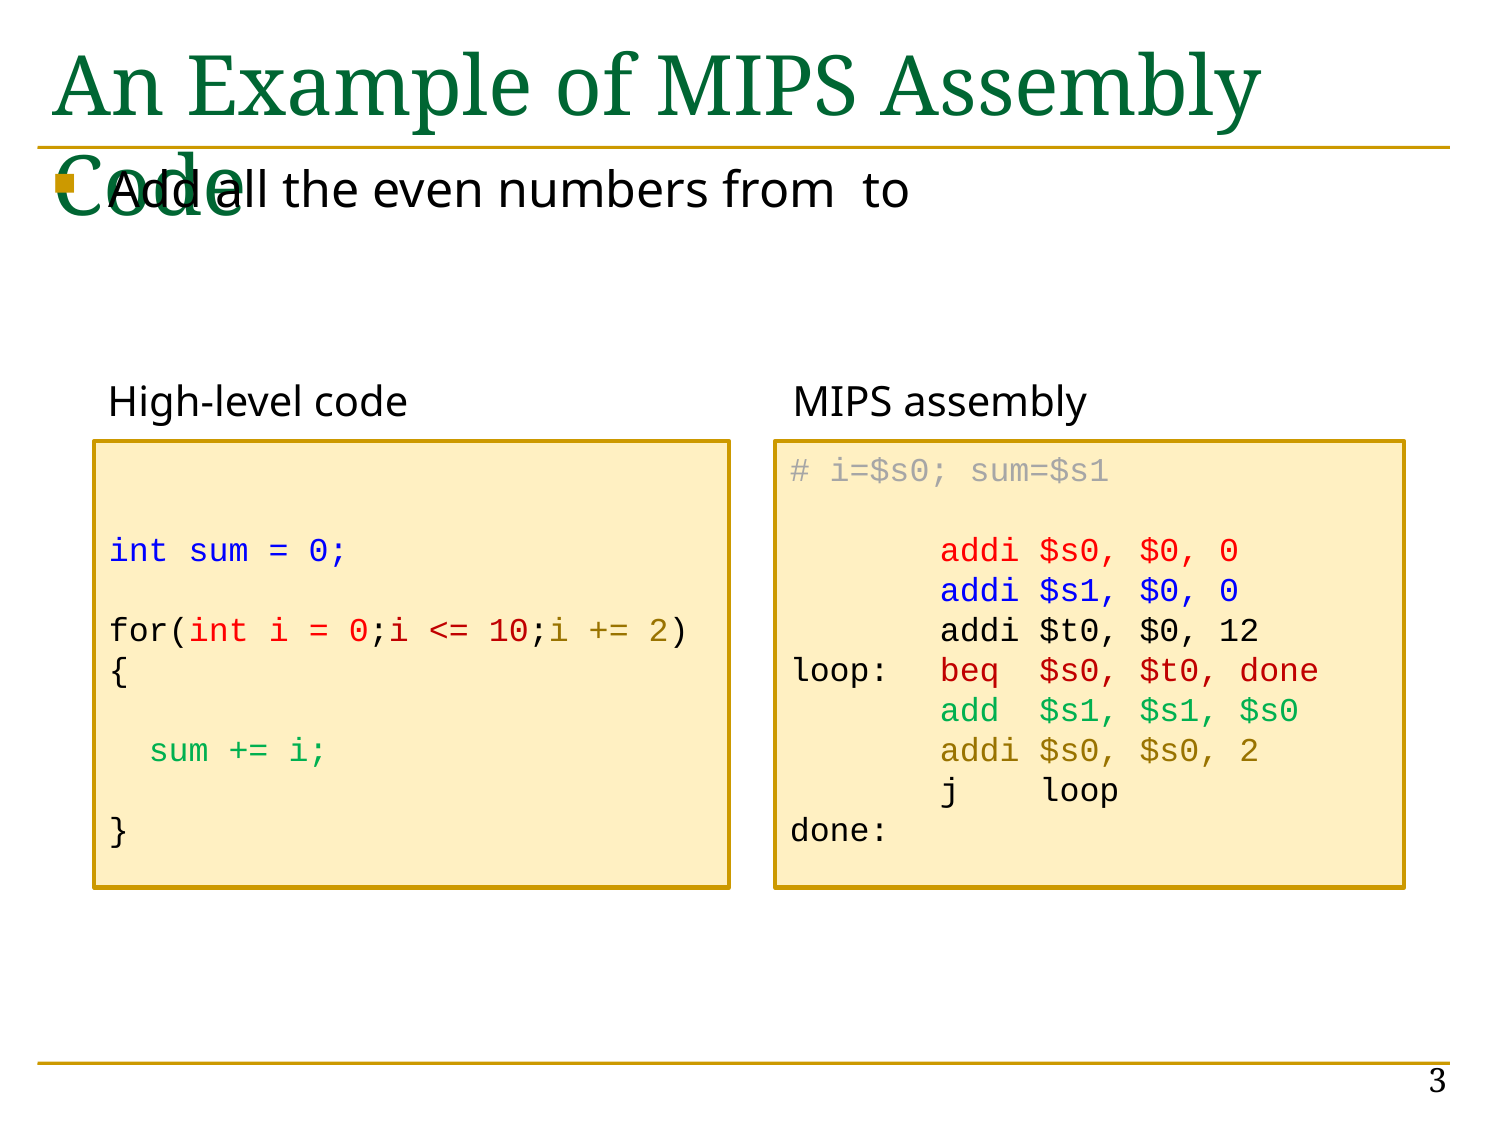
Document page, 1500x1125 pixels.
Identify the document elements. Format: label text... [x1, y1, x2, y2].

text_box # i=$s0; sum=$s1 addi $s0, $0, 0 addi $s1, $0, 0 addi $t0, $0, 12 loop: beq $s0, $t0, done add $s1, $s1, $s0 addi $s0, $s0, 2 j loop done: [773, 439, 1406, 890]
slide_number 3 [1111, 1036, 1462, 1112]
text_box High-level code [92, 367, 728, 443]
text_box int sum = 0; for(int i = 0;i <= 10;i += 2) { sum += i; } [92, 439, 731, 890]
text_box MIPS assembly [777, 367, 1413, 443]
title An Example of MIPS Assembly Code [37, 24, 1450, 200]
